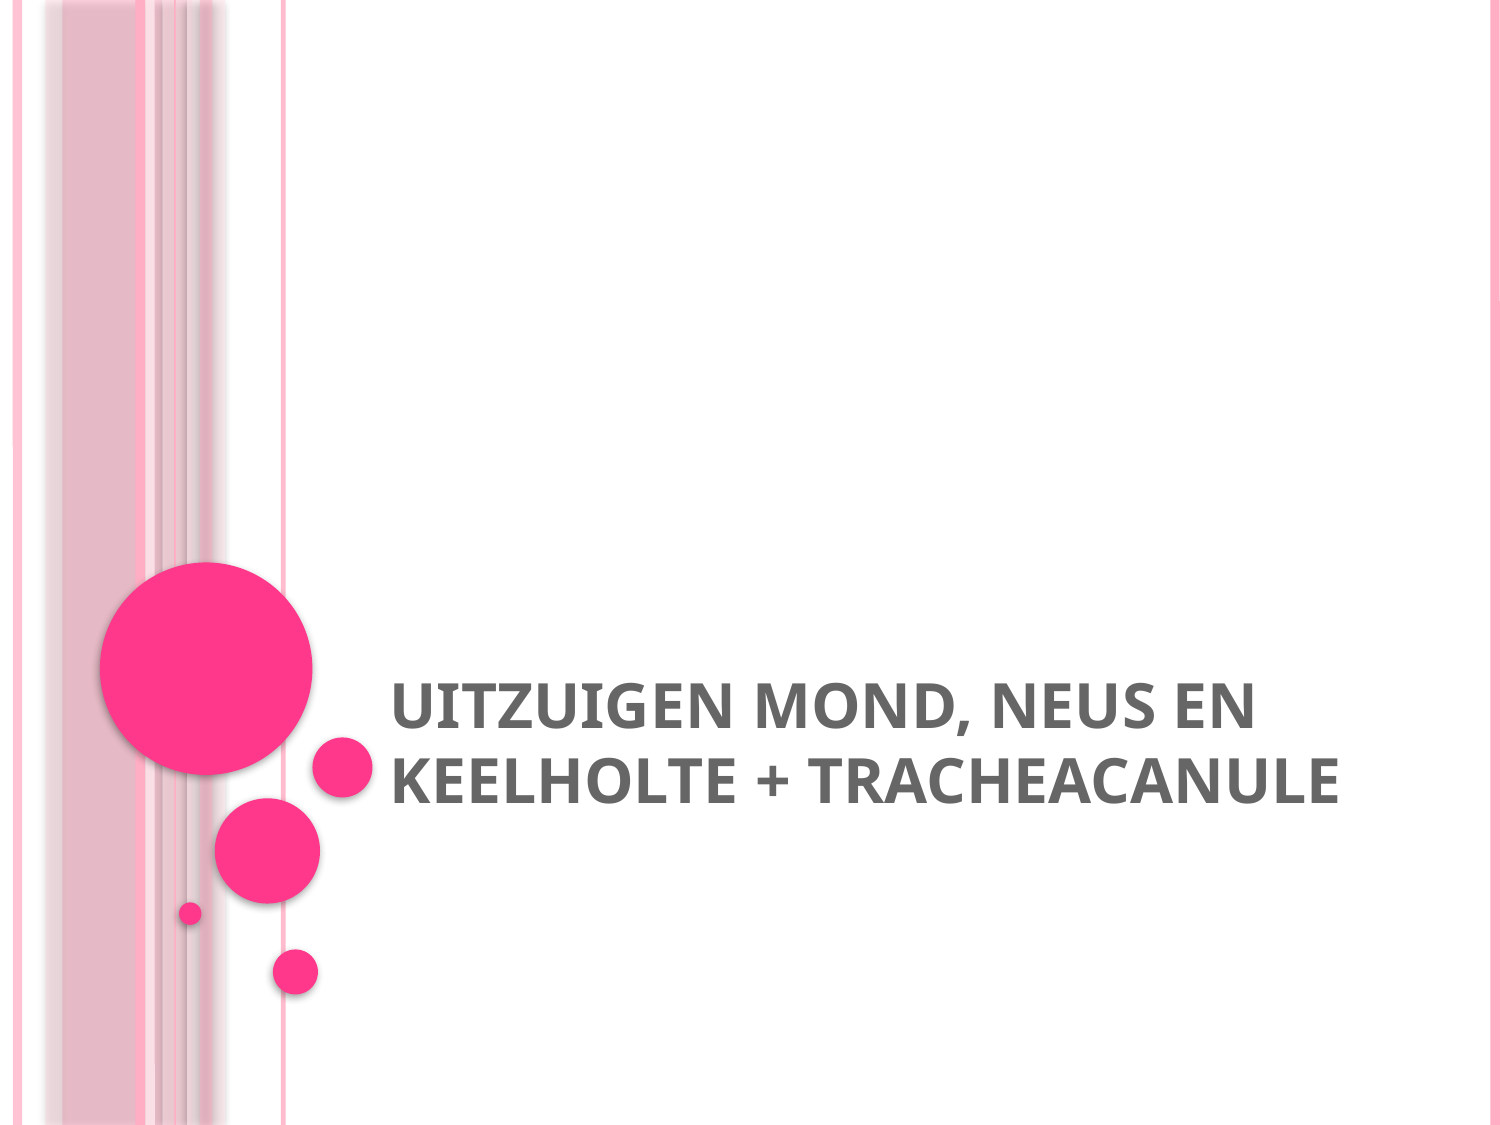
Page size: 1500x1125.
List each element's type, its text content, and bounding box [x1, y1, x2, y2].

title Uitzuigen mond, neus en keelholte + tracheacanule [375, 512, 1388, 824]
